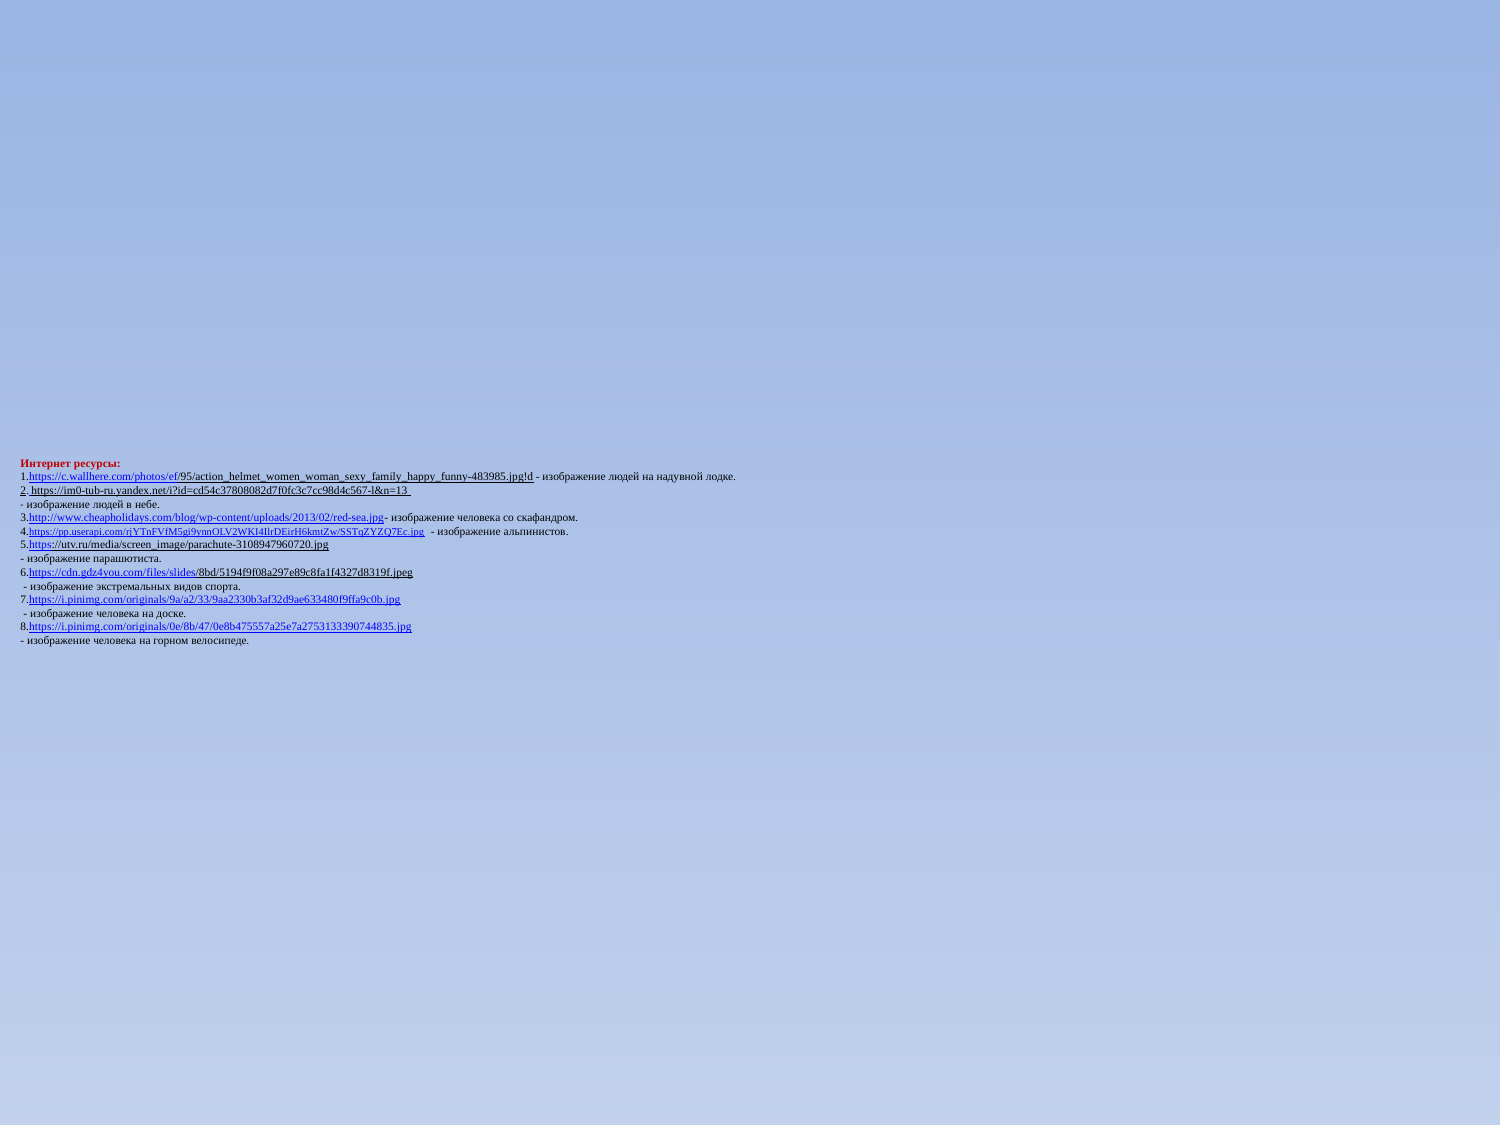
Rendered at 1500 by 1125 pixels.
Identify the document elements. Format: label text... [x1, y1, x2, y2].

title Интернет ресурсы: 1.https://c.wallhere.com/photos/ef/95/action_helmet_women_woman_sexy_family_happy_funny-483985.jpg!d - изображение людей на надувной лодке. 2. https://im0-tub-ru.yandex.net/i?id=cd54c37808082d7f0fc3c7cc98d4c567-l&n=13 - изображение людей в небе. 3.http://www.cheapholidays.com/blog/wp-content/uploads/2013/02/red-sea.jpg- изображение человека со скафандром. 4.https://pp.userapi.com/rjYTnFVfM5gi9ynnOLV2WKI4IlrDEirH6kmtZw/SSTqZYZQ7Ec.jpg - изображение альпинистов. 5.https://utv.ru/media/screen_image/parachute-3108947960720.jpg - изображение парашютиста. 6.https://cdn.gdz4you.com/files/slides/8bd/5194f9f08a297e89c8fa1f4327d8319f.jpeg - изображение экстремальных видов спорта. 7.https://i.pinimg.com/originals/9a/a2/33/9aa2330b3af32d9ae633480f9ffa9c0b.jpg - изображение человека на доске. 8.https://i.pinimg.com/originals/0e/8b/47/0e8b475557a25e7a2753133390744835.jpg - изображение человека на горном велосипеде. [5, 444, 1459, 686]
